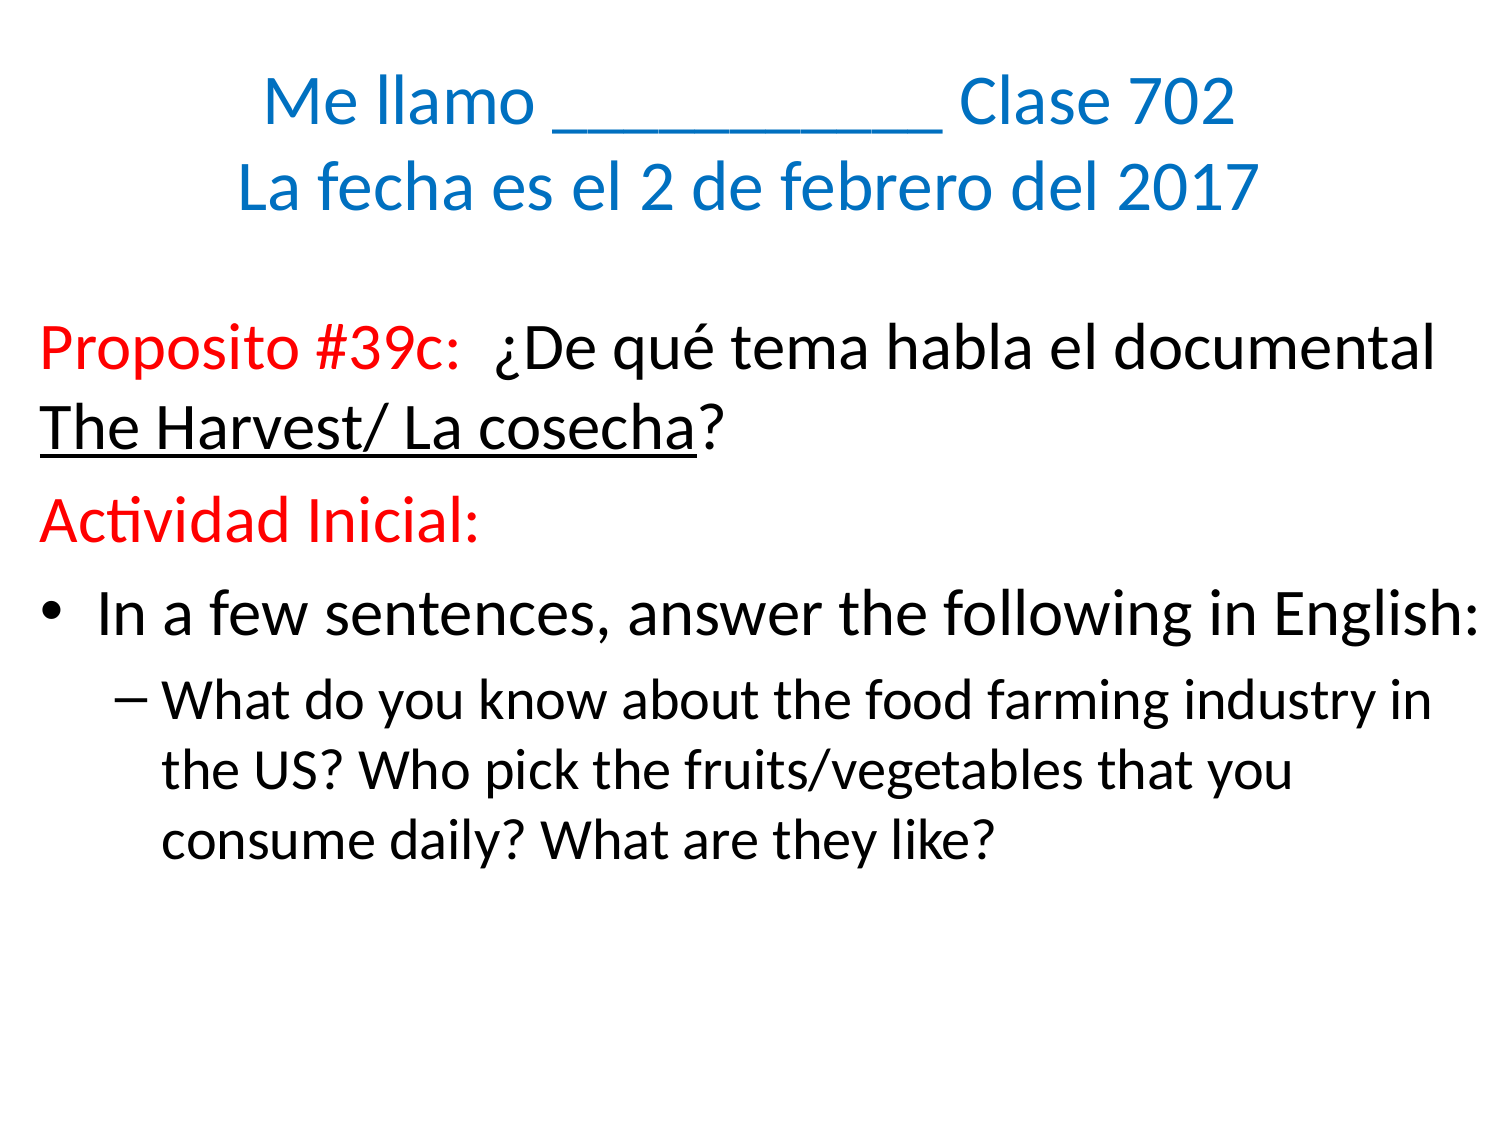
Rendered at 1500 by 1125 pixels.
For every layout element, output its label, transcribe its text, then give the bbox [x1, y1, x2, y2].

title Me llamo ___________ Clase 702 La fecha es el 2 de febrero del 2017 [75, 45, 1425, 233]
list Proposito #39c: ¿De qué tema habla el documental The Harvest/ La cosecha? Actividad Inicial: In a few sentences, answer the following in English: What do you know about the food farming industry in the US? Who pick the fruits/vegetables that you consume daily? What are they like? [24, 295, 1500, 1038]
